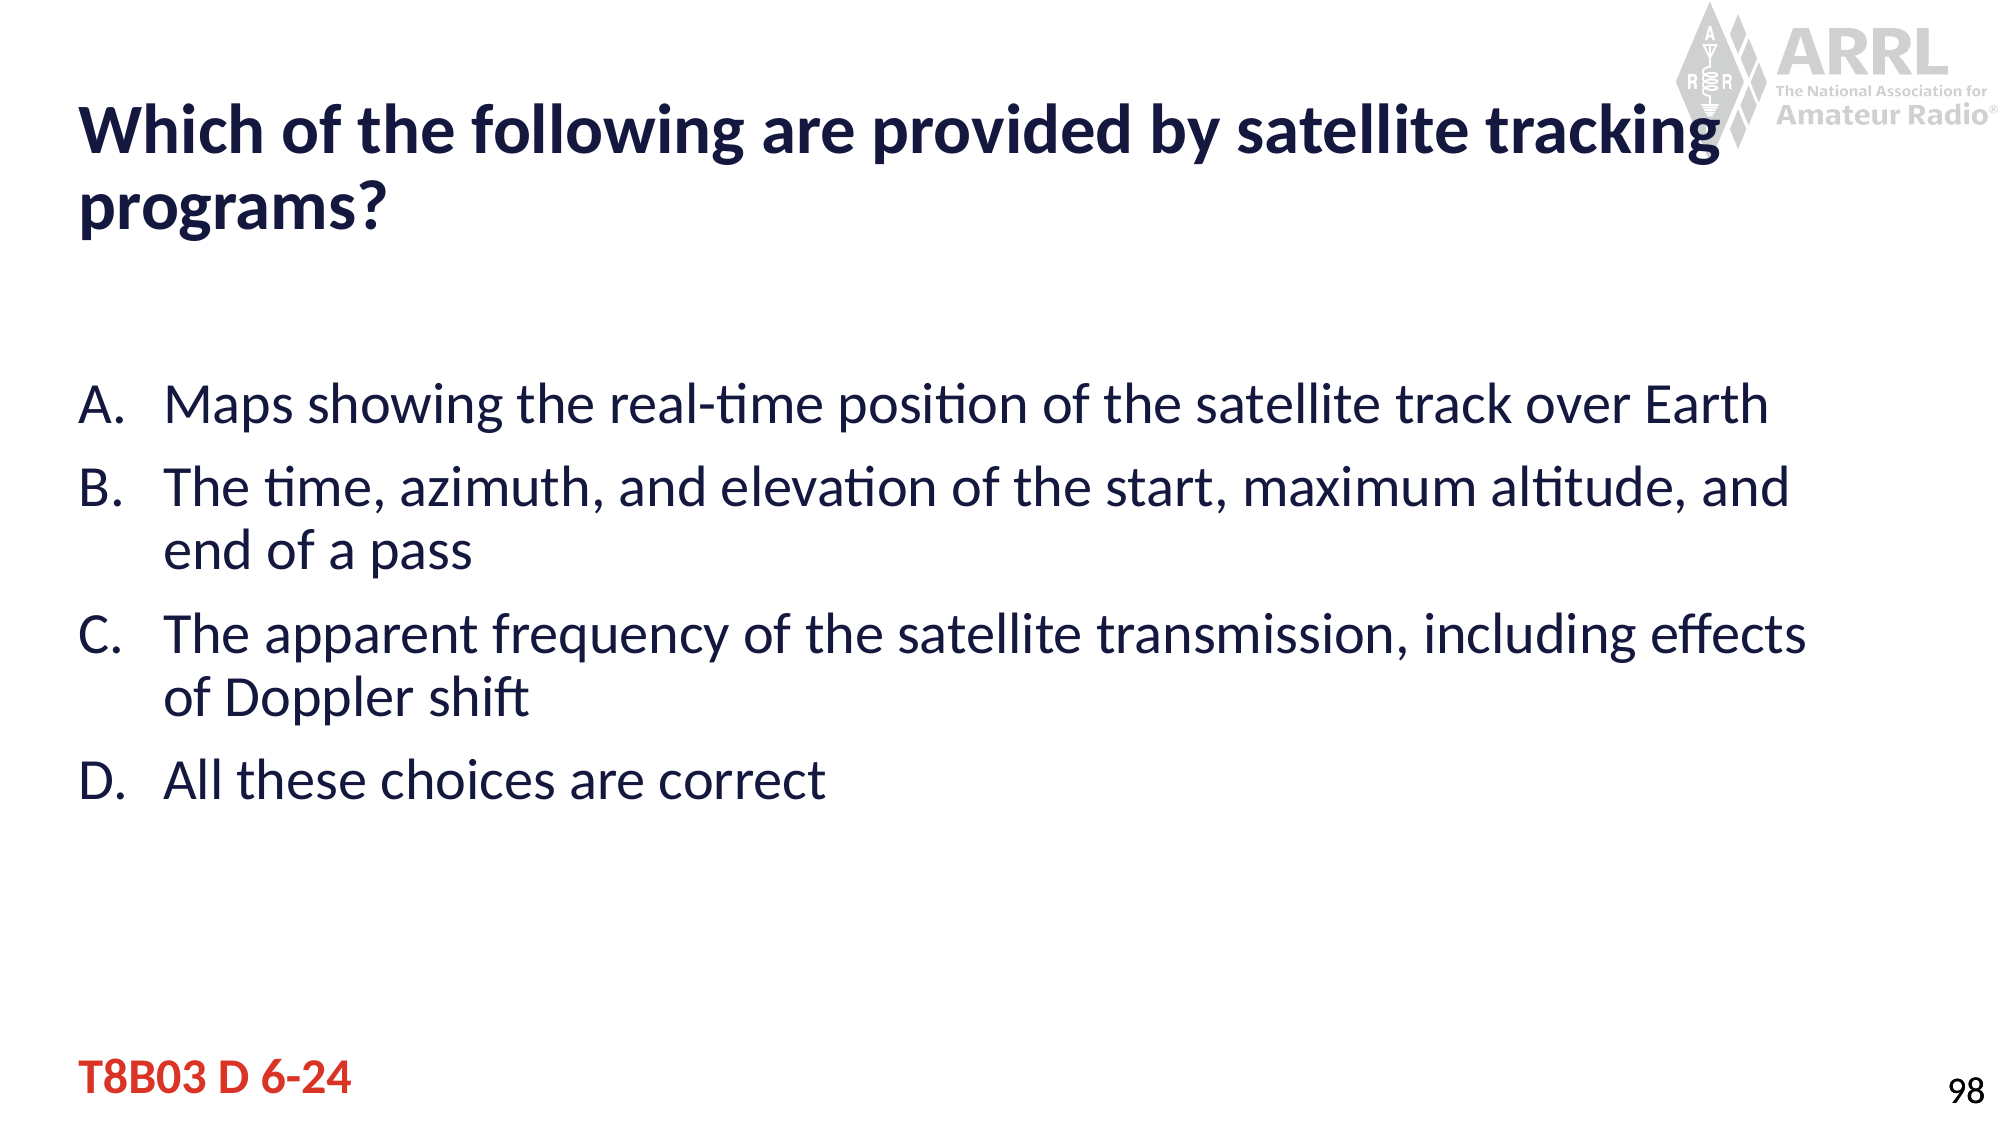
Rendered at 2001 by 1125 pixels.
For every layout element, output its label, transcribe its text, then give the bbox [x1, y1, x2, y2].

title Which of the following are provided by satellite tracking programs? [63, 59, 1863, 278]
picture [1674, 0, 2000, 164]
list Maps showing the real-time position of the satellite track over Earth The time, azimuth, and elevation of the start, maximum altitude, and end of a pass The apparent frequency of the satellite transmission, including effects of Doppler shift All these choices are correct [63, 365, 1863, 989]
text_box T8B03 D 6-24 [63, 1036, 921, 1112]
